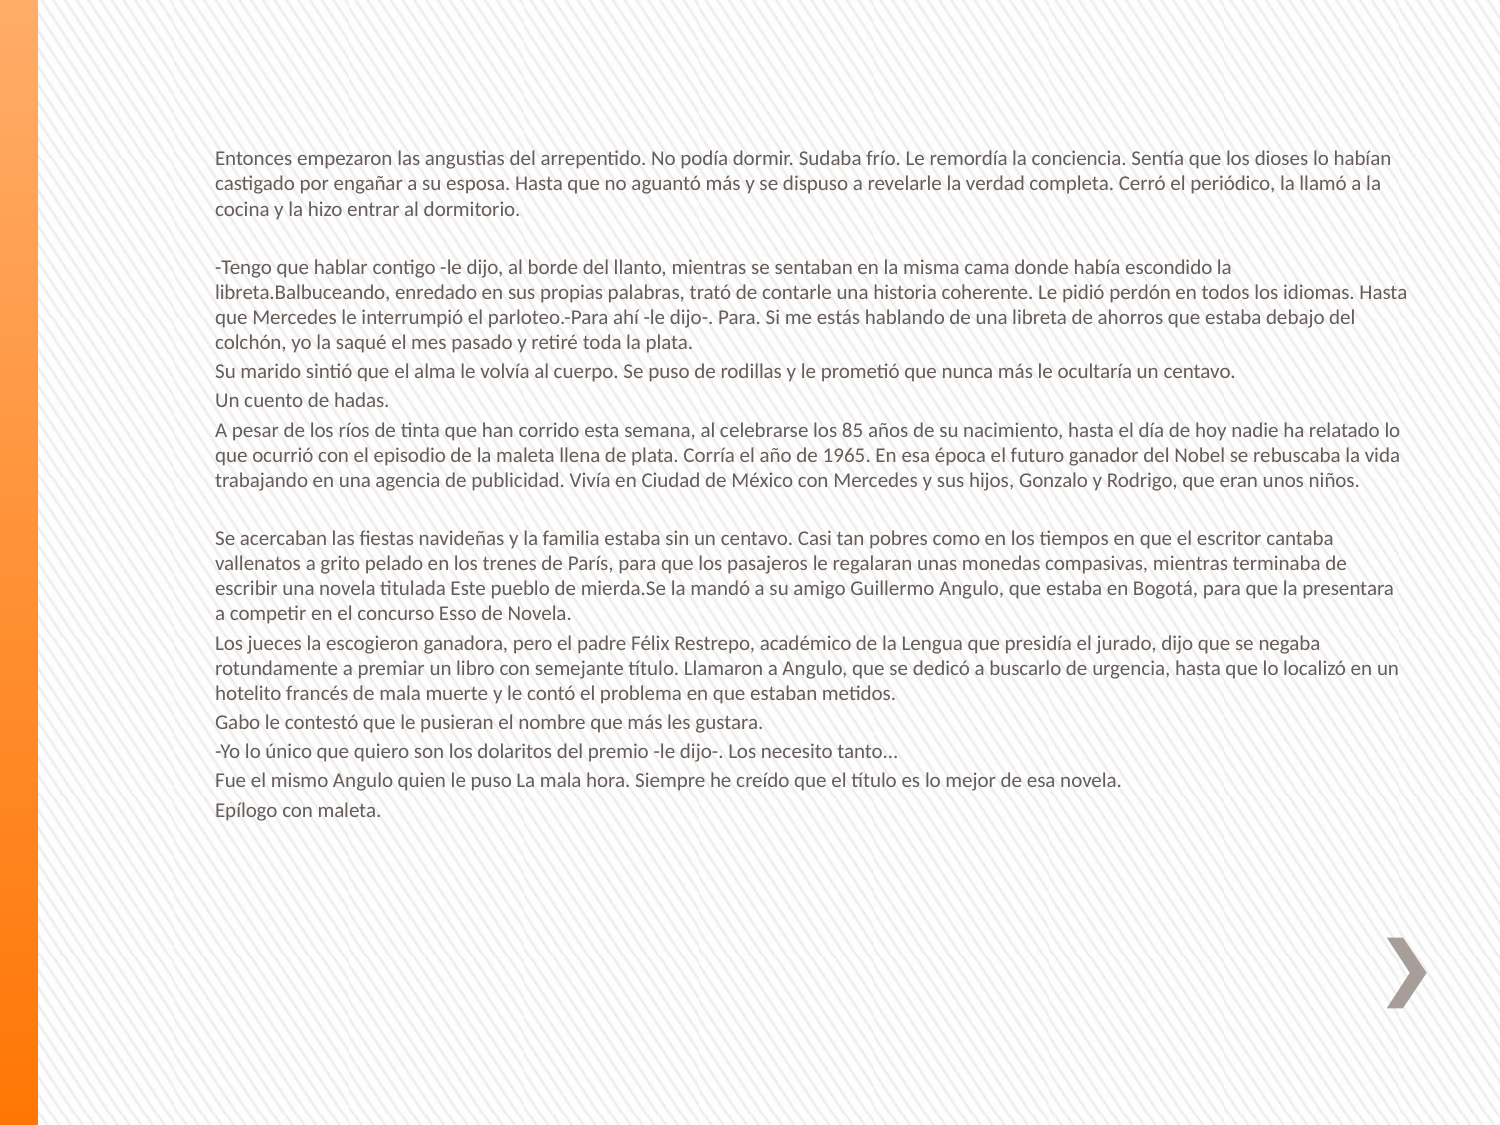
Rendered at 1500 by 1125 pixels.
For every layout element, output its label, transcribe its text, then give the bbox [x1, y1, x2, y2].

list Entonces empezaron las angustias del arrepentido. No podía dormir. Sudaba frío. Le remordía la conciencia. Sentía que los dioses lo habían castigado por engañar a su esposa. Hasta que no aguantó más y se dispuso a revelarle la verdad completa. Cerró el periódico, la llamó a la cocina y la hizo entrar al dormitorio. -Tengo que hablar contigo -le dijo, al borde del llanto, mientras se sentaban en la misma cama donde había escondido la libreta.Balbuceando, enredado en sus propias palabras, trató de contarle una historia coherente. Le pidió perdón en todos los idiomas. Hasta que Mercedes le interrumpió el parloteo.-Para ahí -le dijo-. Para. Si me estás hablando de una libreta de ahorros que estaba debajo del colchón, yo la saqué el mes pasado y retiré toda la plata. Su marido sintió que el alma le volvía al cuerpo. Se puso de rodillas y le prometió que nunca más le ocultaría un centavo. Un cuento de hadas. A pesar de los ríos de tinta que han corrido esta semana, al celebrarse los 85 años de su nacimiento, hasta el día de hoy nadie ha relatado lo que ocurrió con el episodio de la maleta llena de plata. Corría el año de 1965. En esa época el futuro ganador del Nobel se rebuscaba la vida trabajando en una agencia de publicidad. Vivía en Ciudad de México con Mercedes y sus hijos, Gonzalo y Rodrigo, que eran unos niños. Se acercaban las fiestas navideñas y la familia estaba sin un centavo. Casi tan pobres como en los tiempos en que el escritor cantaba vallenatos a grito pelado en los trenes de París, para que los pasajeros le regalaran unas monedas compasivas, mientras terminaba de escribir una novela titulada Este pueblo de mierda.Se la mandó a su amigo Guillermo Angulo, que estaba en Bogotá, para que la presentara a competir en el concurso Esso de Novela. Los jueces la escogieron ganadora, pero el padre Félix Restrepo, académico de la Lengua que presidía el jurado, dijo que se negaba rotundamente a premiar un libro con semejante título. Llamaron a Angulo, que se dedicó a buscarlo de urgencia, hasta que lo localizó en un hotelito francés de mala muerte y le contó el problema en que estaban metidos. Gabo le contestó que le pusieran el nombre que más les gustara. -Yo lo único que quiero son los dolaritos del premio -le dijo-. Los necesito tanto... Fue el mismo Angulo quien le puso La mala hora. Siempre he creído que el título es lo mejor de esa novela. Epílogo con maleta. [200, 137, 1425, 863]
